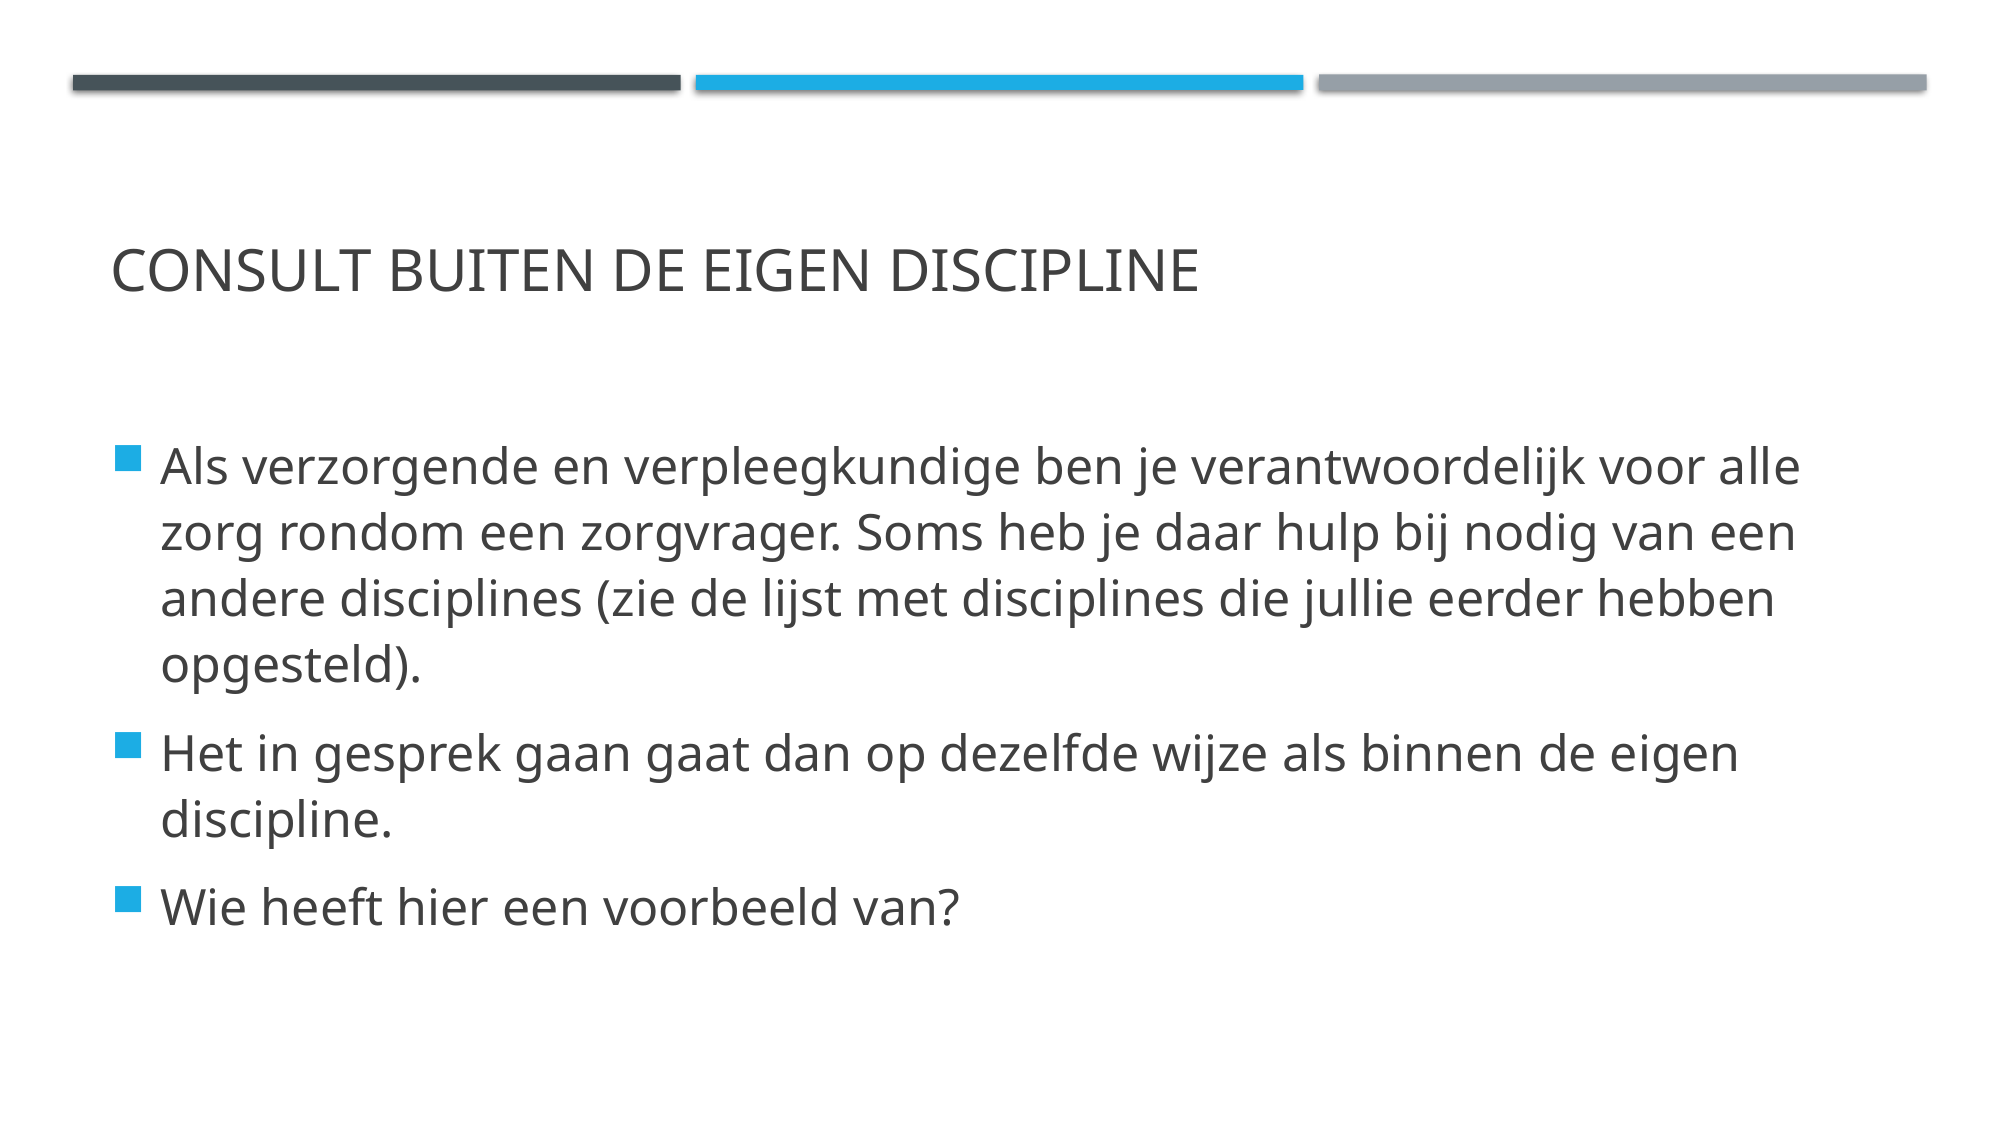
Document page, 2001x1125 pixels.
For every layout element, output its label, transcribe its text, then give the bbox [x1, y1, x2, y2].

title Consult buiten de eigen discipline [95, 115, 1905, 311]
list Als verzorgende en verpleegkundige ben je verantwoordelijk voor alle zorg rondom een zorgvrager. Soms heb je daar hulp bij nodig van een andere disciplines (zie de lijst met disciplines die jullie eerder hebben opgesteld). Het in gesprek gaan gaat dan op dezelfde wijze als binnen de eigen discipline. Wie heeft hier een voorbeeld van? [95, 383, 1905, 981]
